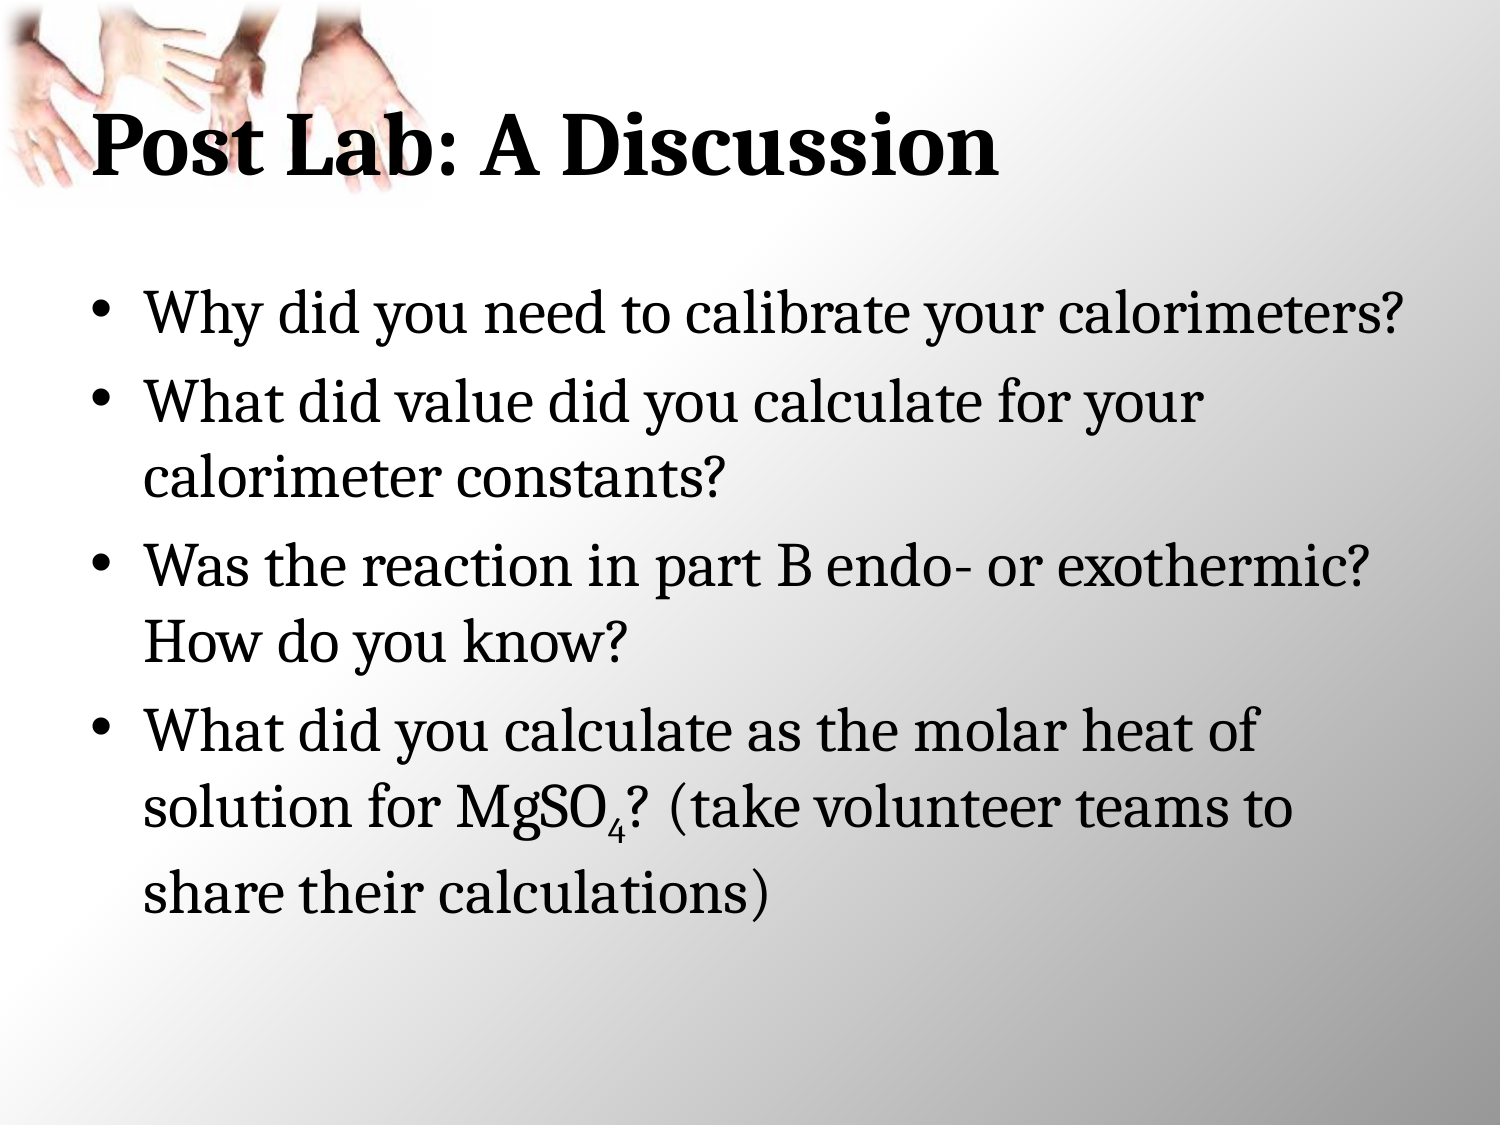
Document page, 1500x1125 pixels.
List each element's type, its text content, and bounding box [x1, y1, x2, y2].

picture [29, 29, 404, 179]
list Why did you need to calibrate your calorimeters? What did value did you calculate for your calorimeter constants? Was the reaction in part B endo- or exothermic? How do you know? What did you calculate as the molar heat of solution for MgSO4? (take volunteer teams to share their calculations) [75, 262, 1425, 1005]
title Post Lab: A Discussion [75, 45, 1425, 233]
